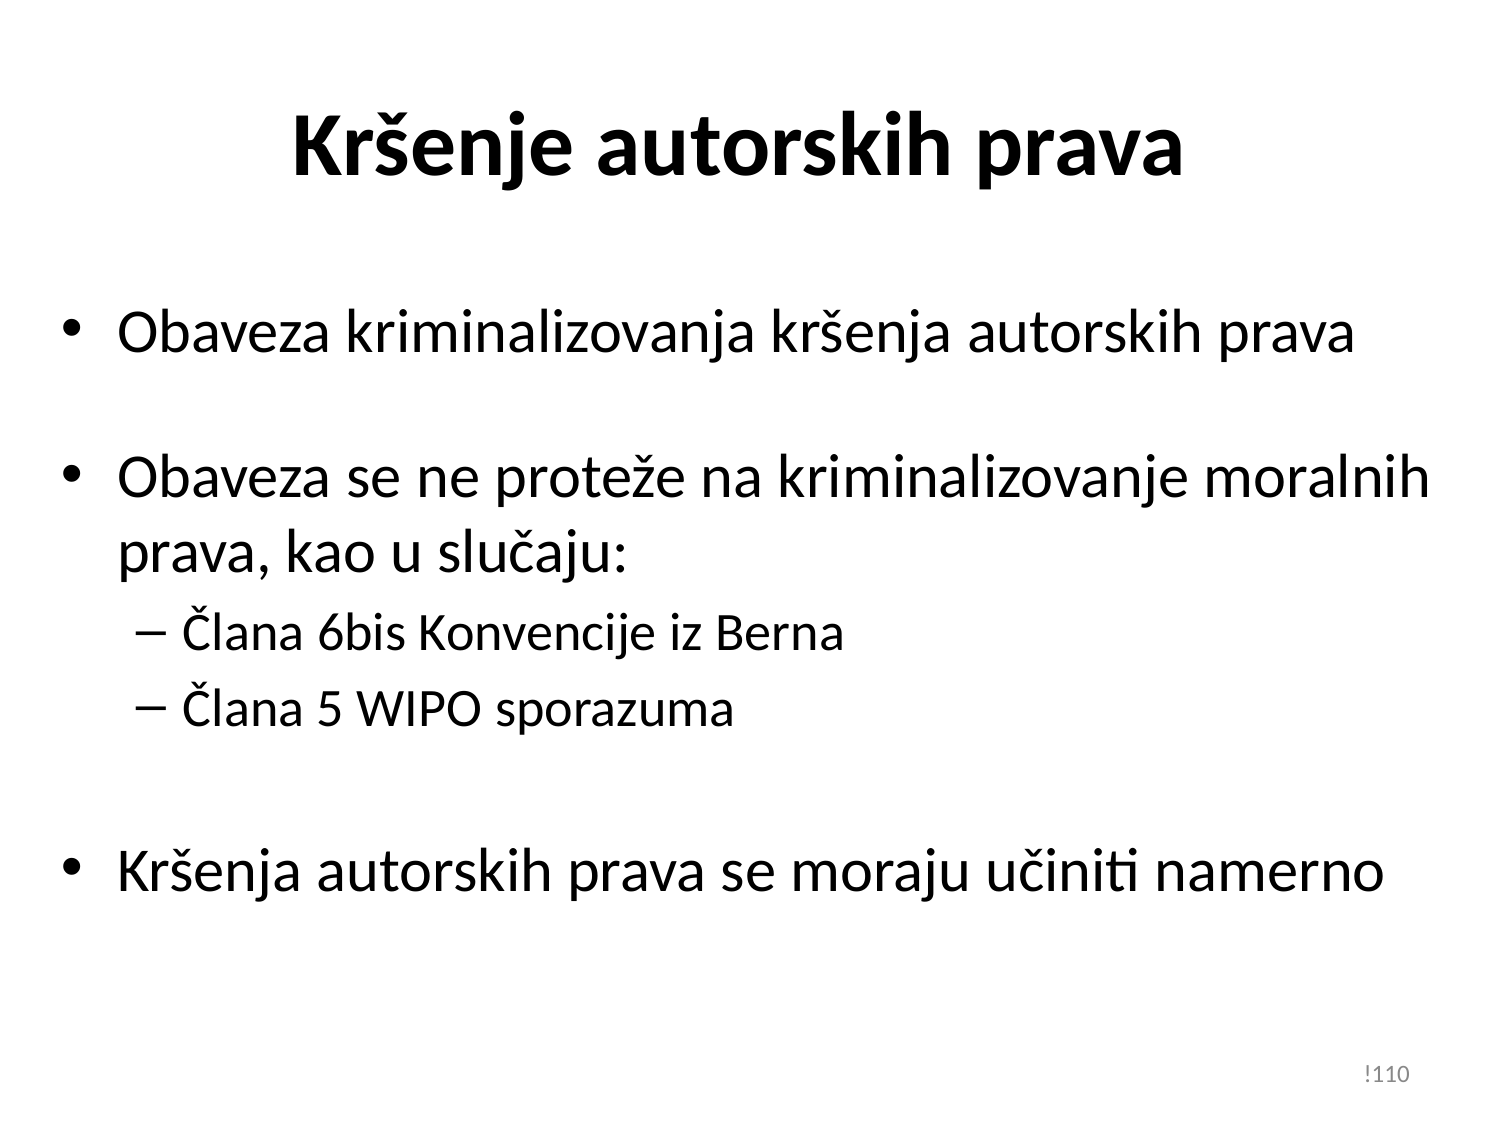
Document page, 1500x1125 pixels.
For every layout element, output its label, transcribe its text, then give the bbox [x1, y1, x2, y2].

slide_number !110 [1074, 1042, 1425, 1103]
list Obaveza kriminalizovanja kršenja autorskih prava Obaveza se ne proteže na kriminalizovanje moralnih prava, kao u slučaju: Člana 6bis Konvencije iz Berna Člana 5 WIPO sporazuma Kršenja autorskih prava se moraju učiniti namerno [45, 281, 1449, 1025]
title Kršenje autorskih prava [74, 44, 1426, 233]
